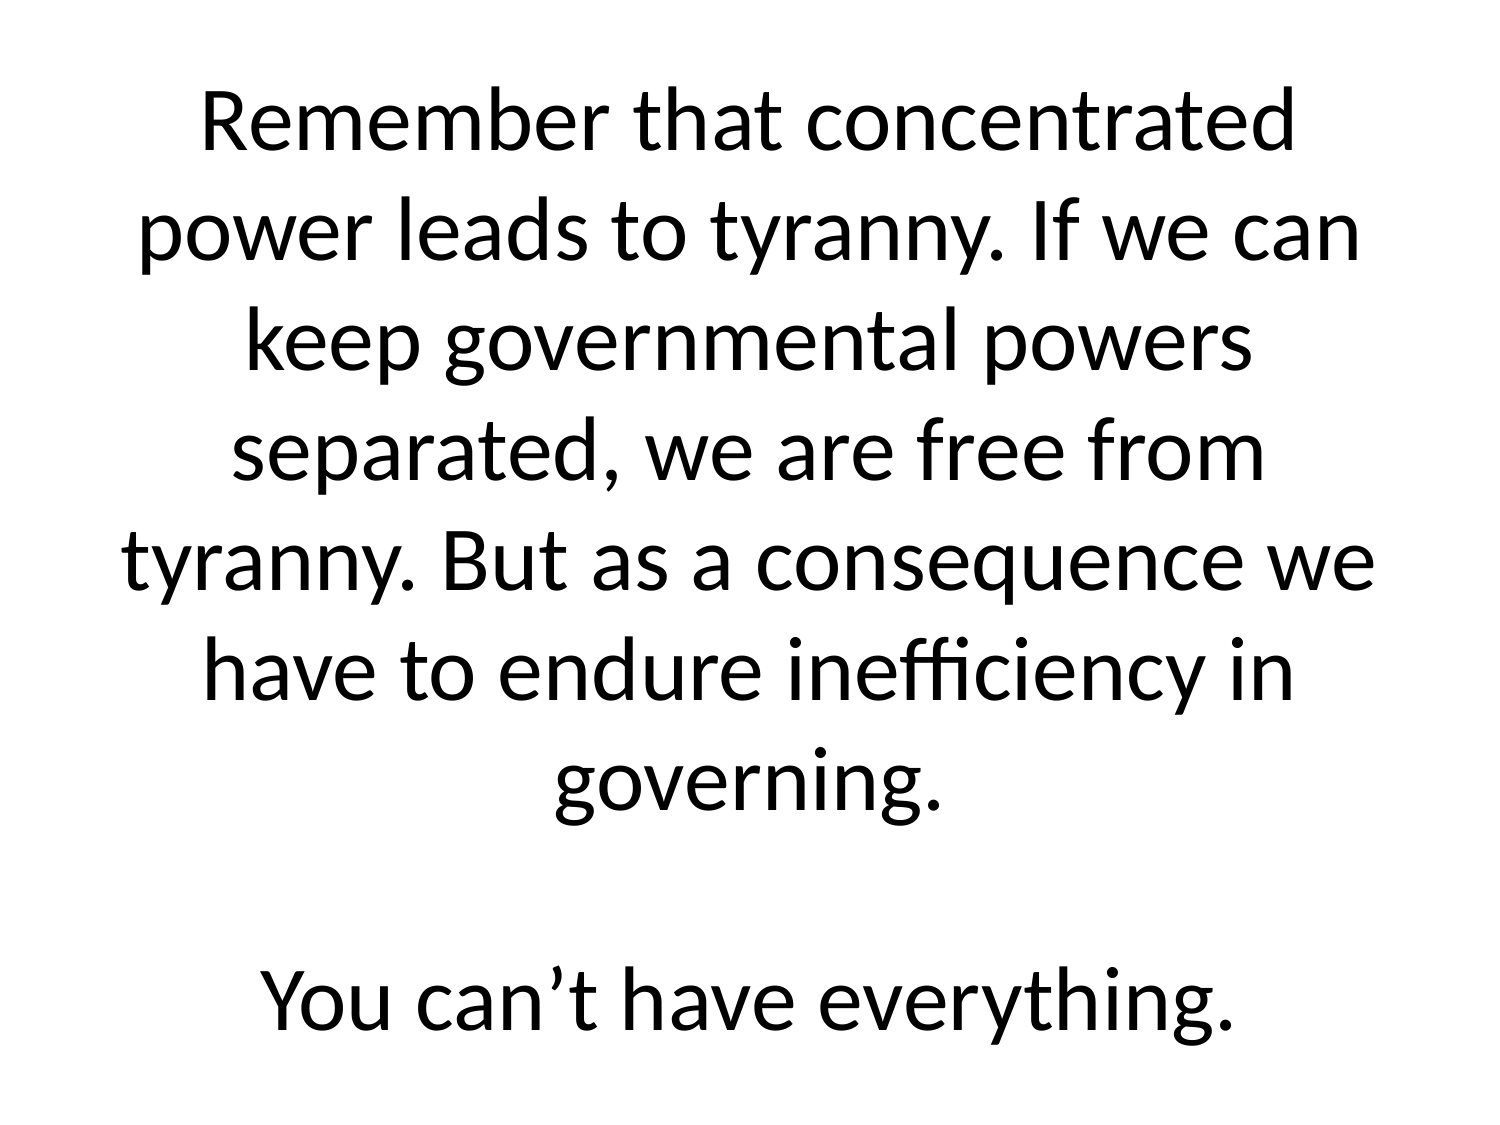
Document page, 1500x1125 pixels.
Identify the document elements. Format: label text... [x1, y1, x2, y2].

title Remember that concentrated power leads to tyranny. If we can keep governmental powers separated, we are free from tyranny. But as a consequence we have to endure inefficiency in governing. You can’t have everything. [74, 44, 1426, 1063]
